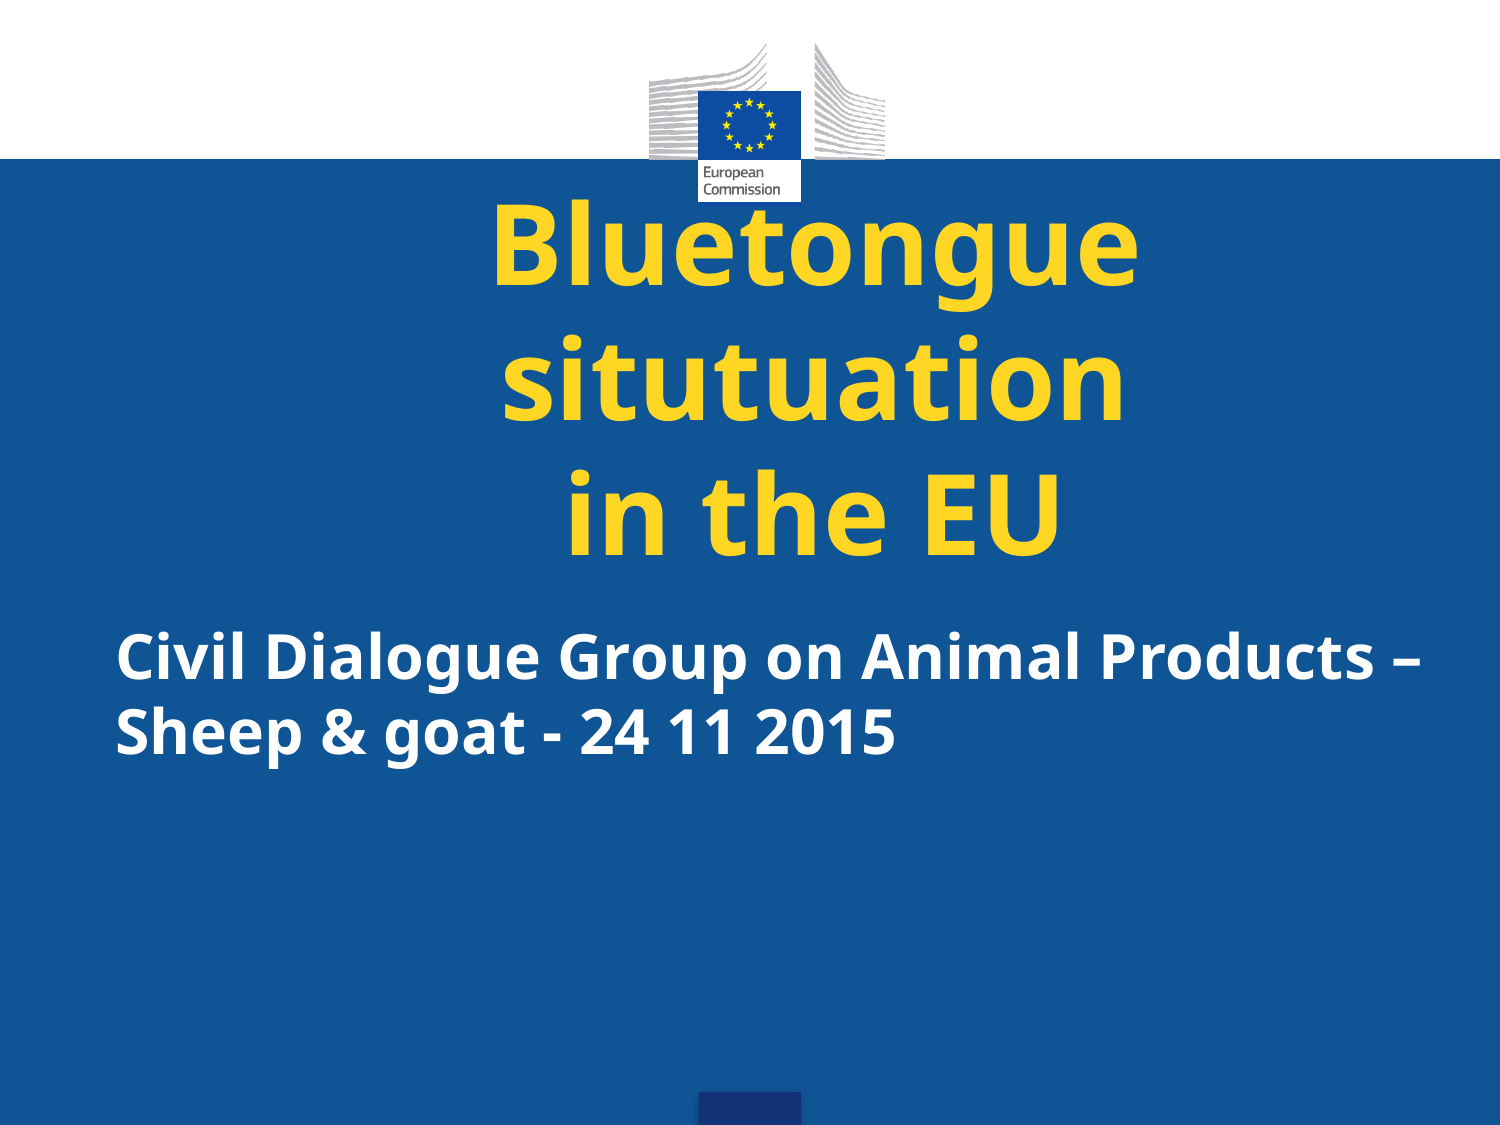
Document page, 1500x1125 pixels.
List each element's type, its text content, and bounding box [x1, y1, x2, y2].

title Bluetongue situtuation in the EU [147, 420, 1483, 609]
subtitle Civil Dialogue Group on Animal Products – Sheep & goat - 24 11 2015 [100, 609, 1500, 894]
